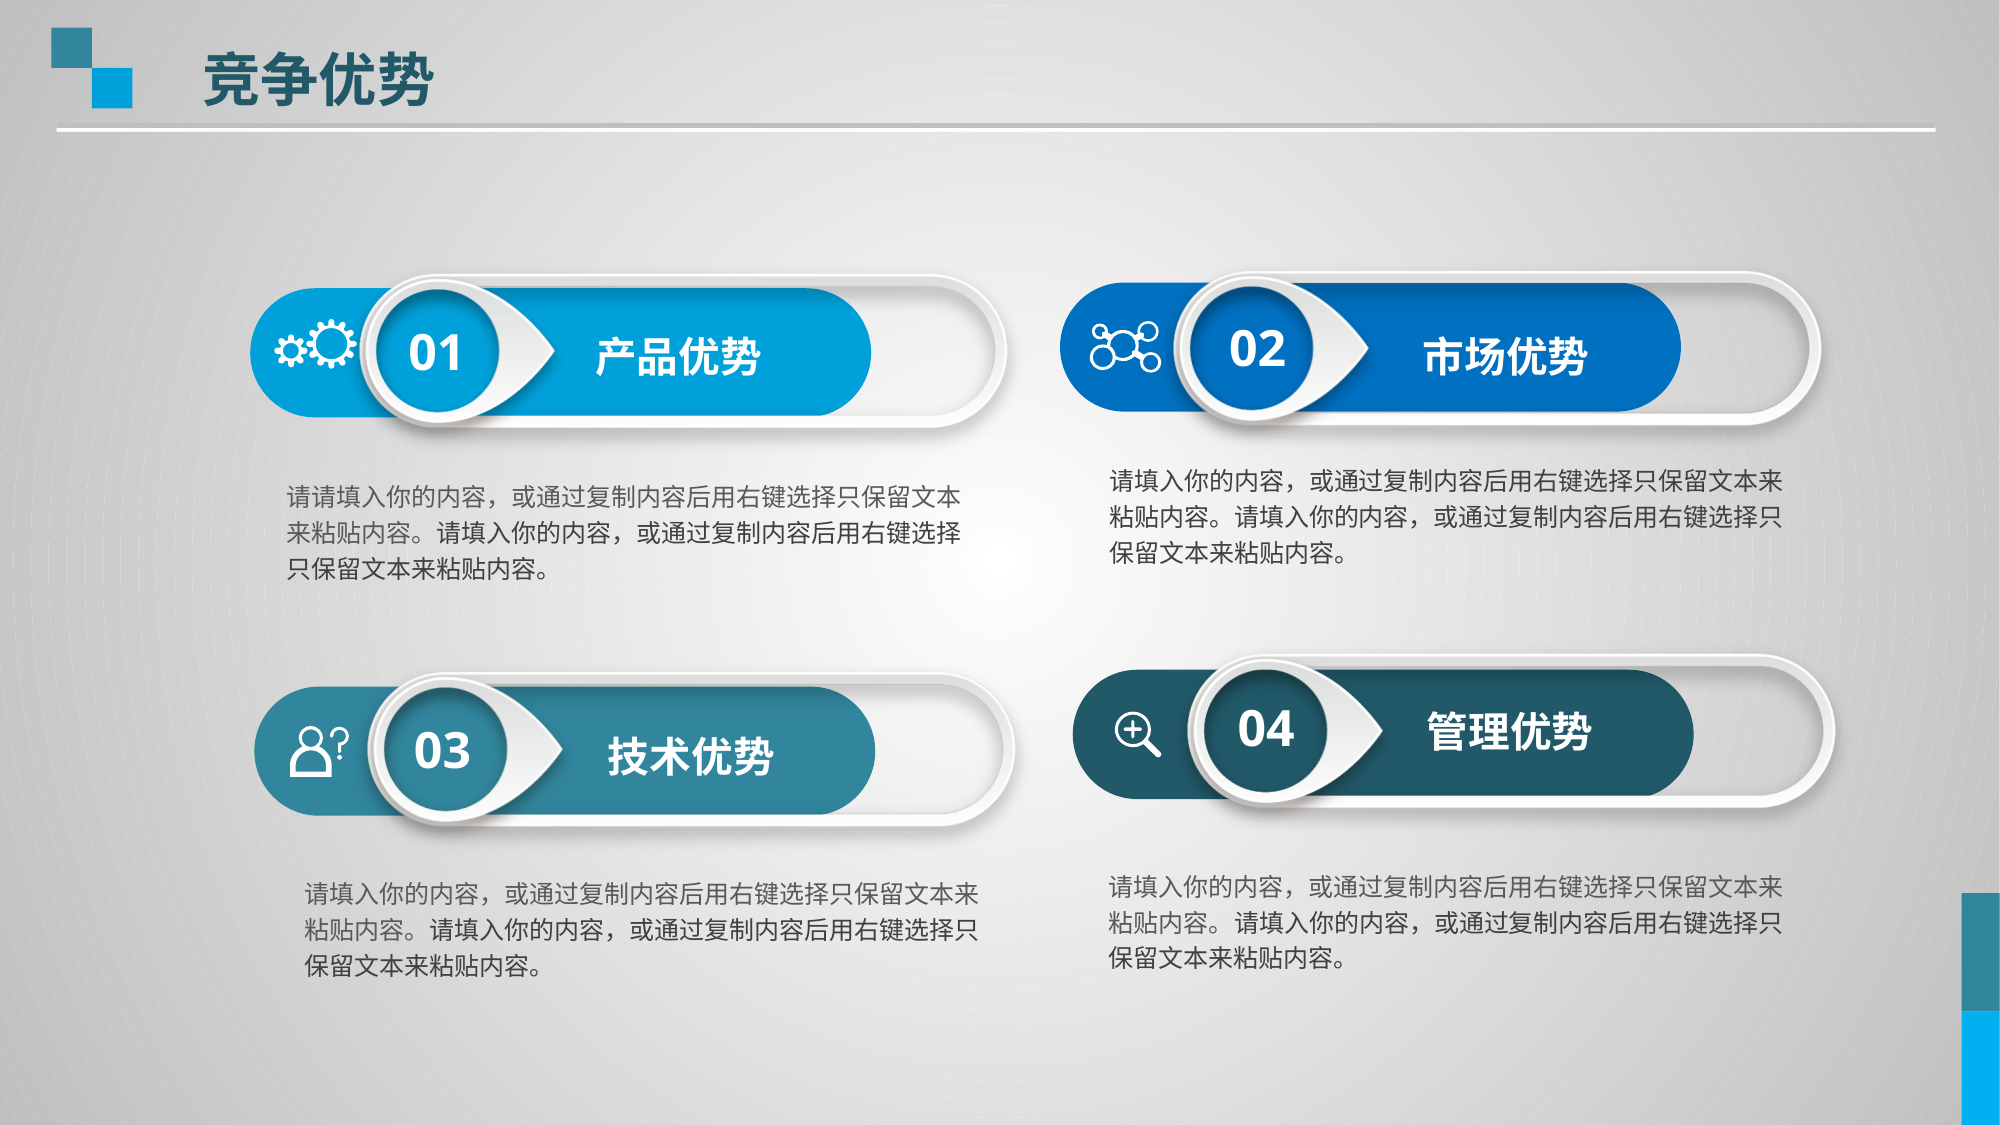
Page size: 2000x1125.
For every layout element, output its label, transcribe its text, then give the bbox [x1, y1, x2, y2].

text_box 请填入你的内容，或通过复制内容后用右键选择只保留文本来粘贴内容。请填入你的内容，或通过复制内容后用右键选择只保留文本来粘贴内容。 [1094, 857, 1800, 1017]
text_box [1059, 255, 1846, 459]
text_box 请填入你的内容，或通过复制内容后用右键选择只保留文本来粘贴内容。请填入你的内容，或通过复制内容后用右键选择只保留文本来粘贴内容。 [289, 868, 996, 988]
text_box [249, 257, 1033, 462]
text_box 请请填入你的内容，或通过复制内容后用右键选择只保留文本来粘贴内容。请填入你的内容，或通过复制内容后用右键选择只保留文本来粘贴内容。 [271, 470, 978, 591]
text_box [254, 656, 1040, 860]
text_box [1072, 637, 1860, 842]
text_box 竞争优势 [187, 35, 625, 121]
text_box 请填入你的内容，或通过复制内容后用右键选择只保留文本来粘贴内容。请填入你的内容，或通过复制内容后用右键选择只保留文本来粘贴内容。 [1094, 467, 1800, 575]
